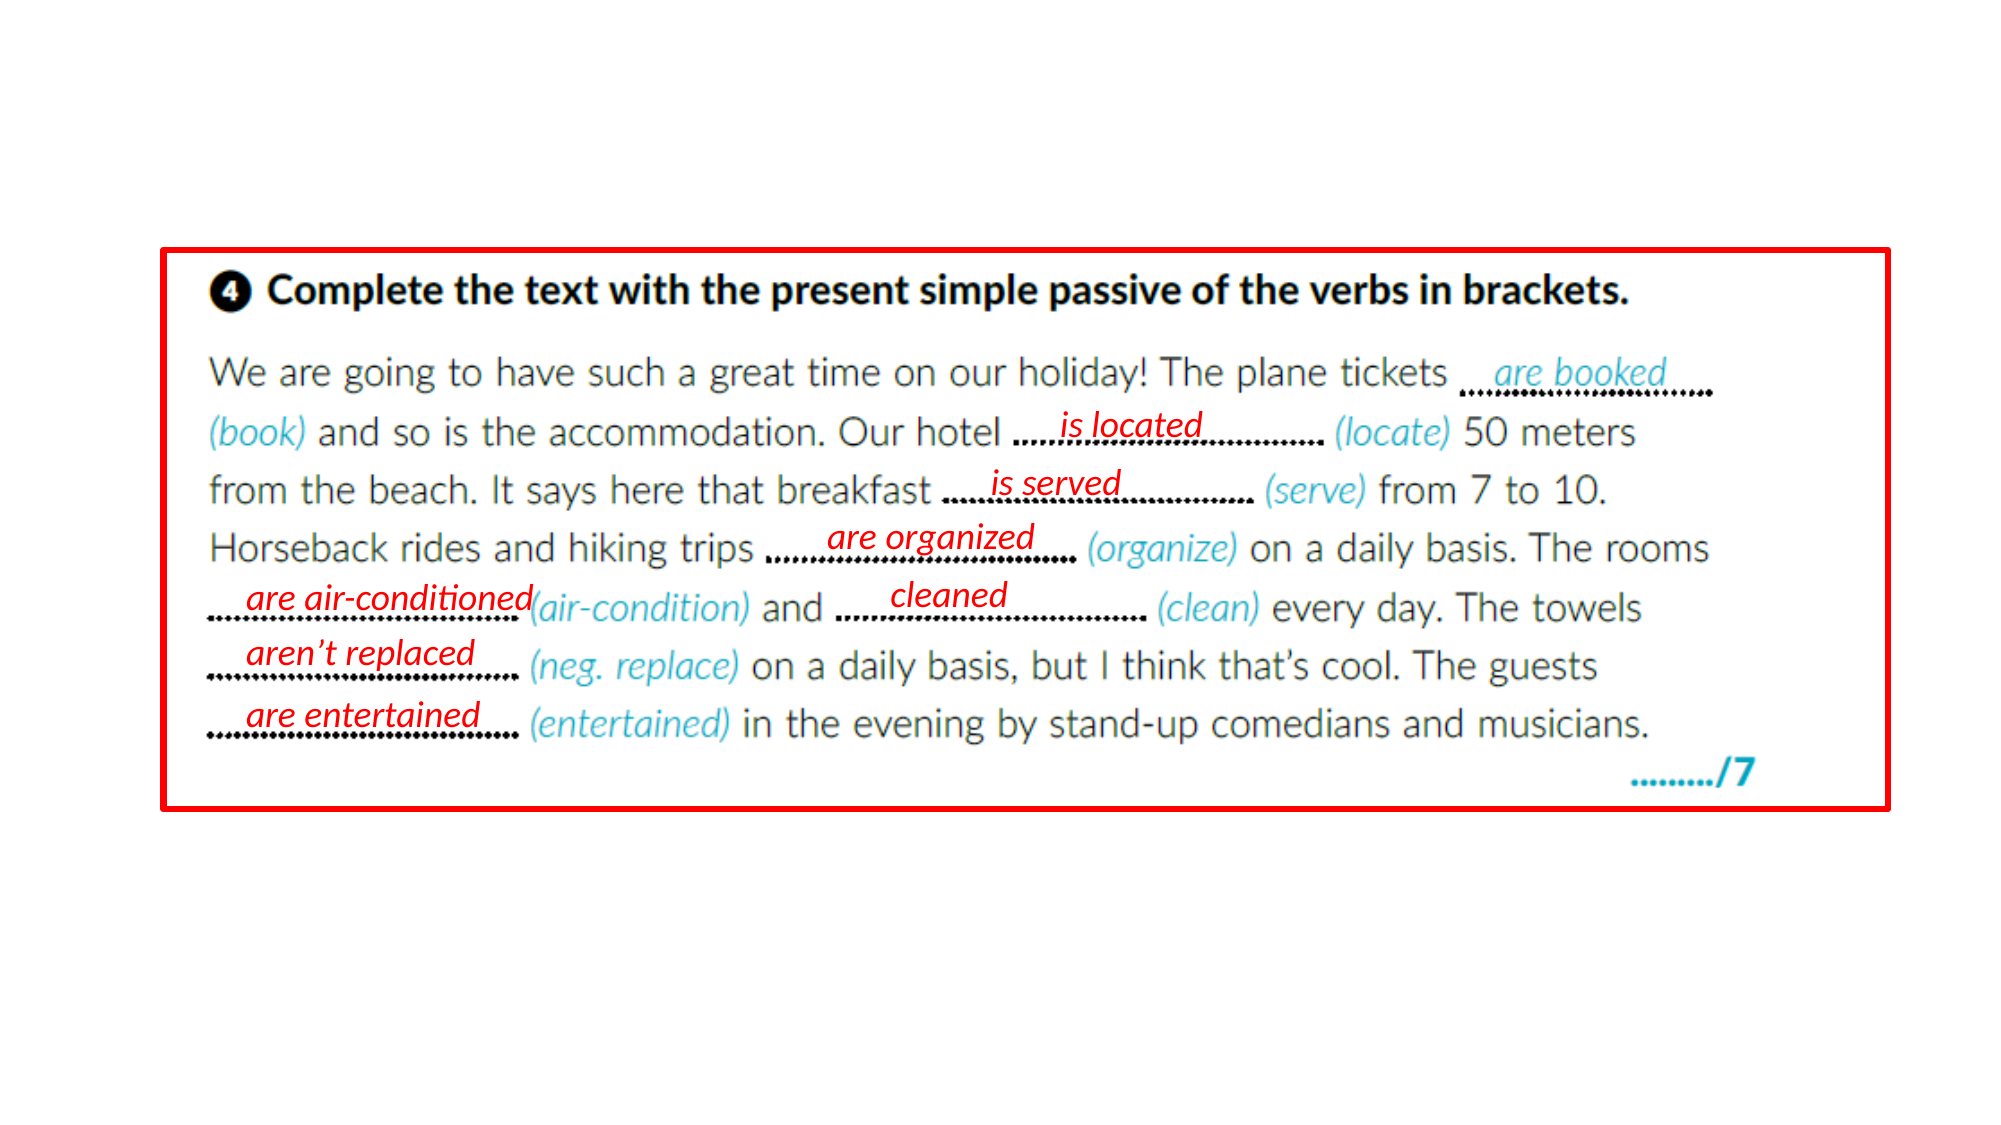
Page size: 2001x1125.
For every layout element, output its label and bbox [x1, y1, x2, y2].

picture [166, 252, 1885, 807]
